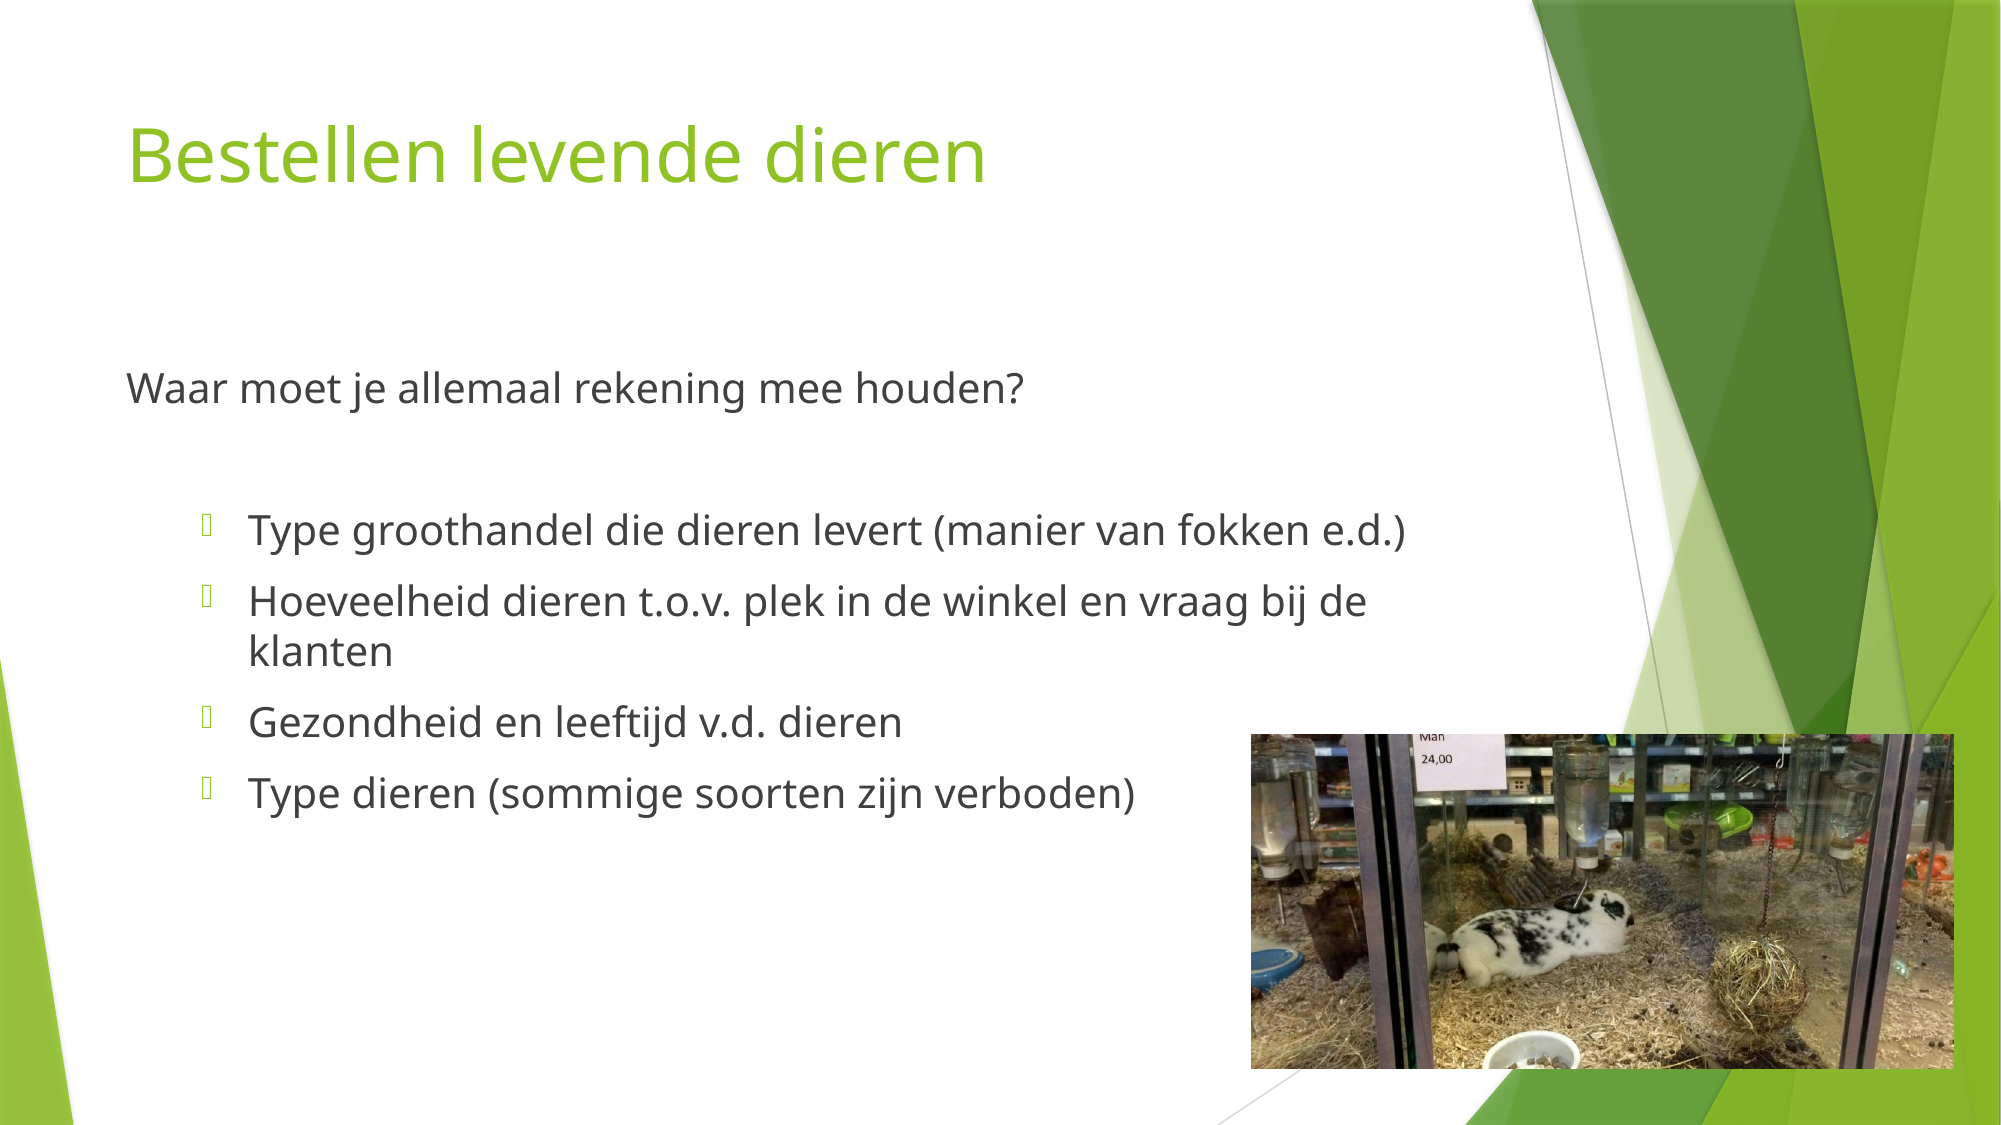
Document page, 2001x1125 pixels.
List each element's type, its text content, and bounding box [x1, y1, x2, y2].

list Waar moet je allemaal rekening mee houden? Type groothandel die dieren levert (manier van fokken e.d.) Hoeveelheid dieren t.o.v. plek in de winkel en vraag bij de klanten Gezondheid en leeftijd v.d. dieren Type dieren (sommige soorten zijn verboden) [111, 354, 1522, 992]
picture [1250, 733, 1955, 1070]
title Bestellen levende dieren [111, 99, 1522, 317]
